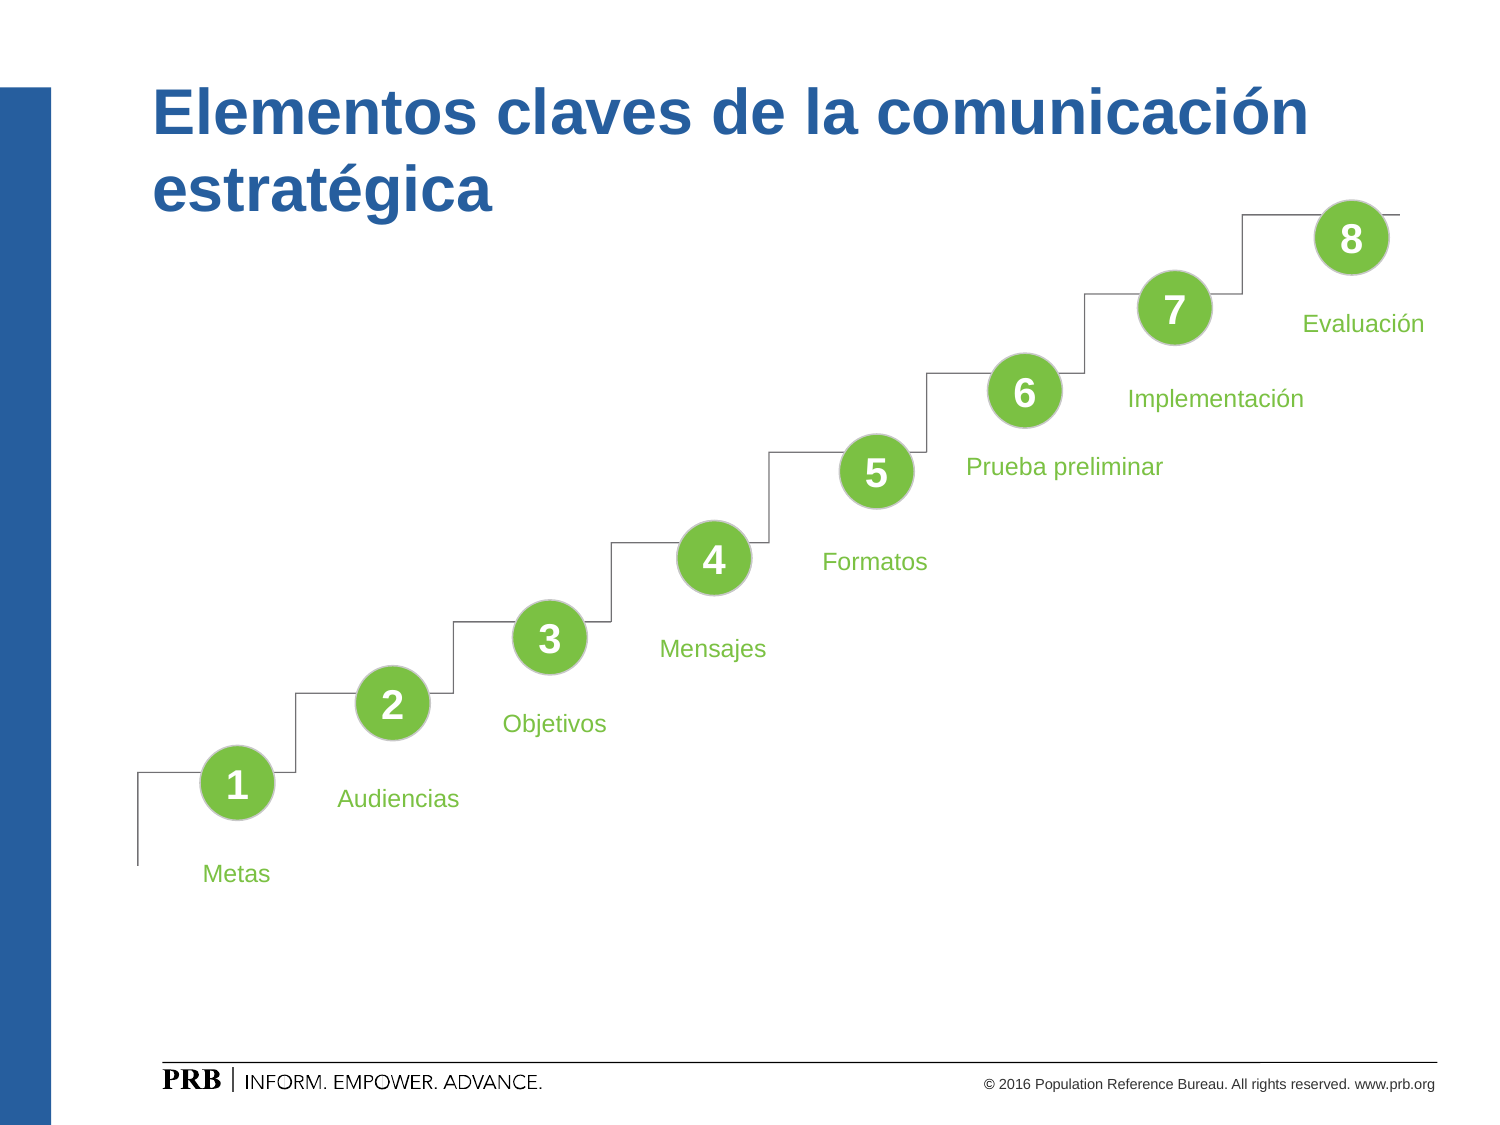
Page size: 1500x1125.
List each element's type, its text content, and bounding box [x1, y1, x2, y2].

picture [137, 213, 1401, 866]
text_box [487, 599, 623, 746]
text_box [187, 745, 287, 896]
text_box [754, 520, 783, 671]
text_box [806, 433, 951, 584]
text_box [950, 352, 1180, 490]
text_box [1287, 199, 1441, 346]
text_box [1112, 270, 1321, 421]
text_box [644, 520, 753, 671]
title Elementos claves de la comunicación estratégica [137, 62, 1500, 163]
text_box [321, 665, 476, 821]
